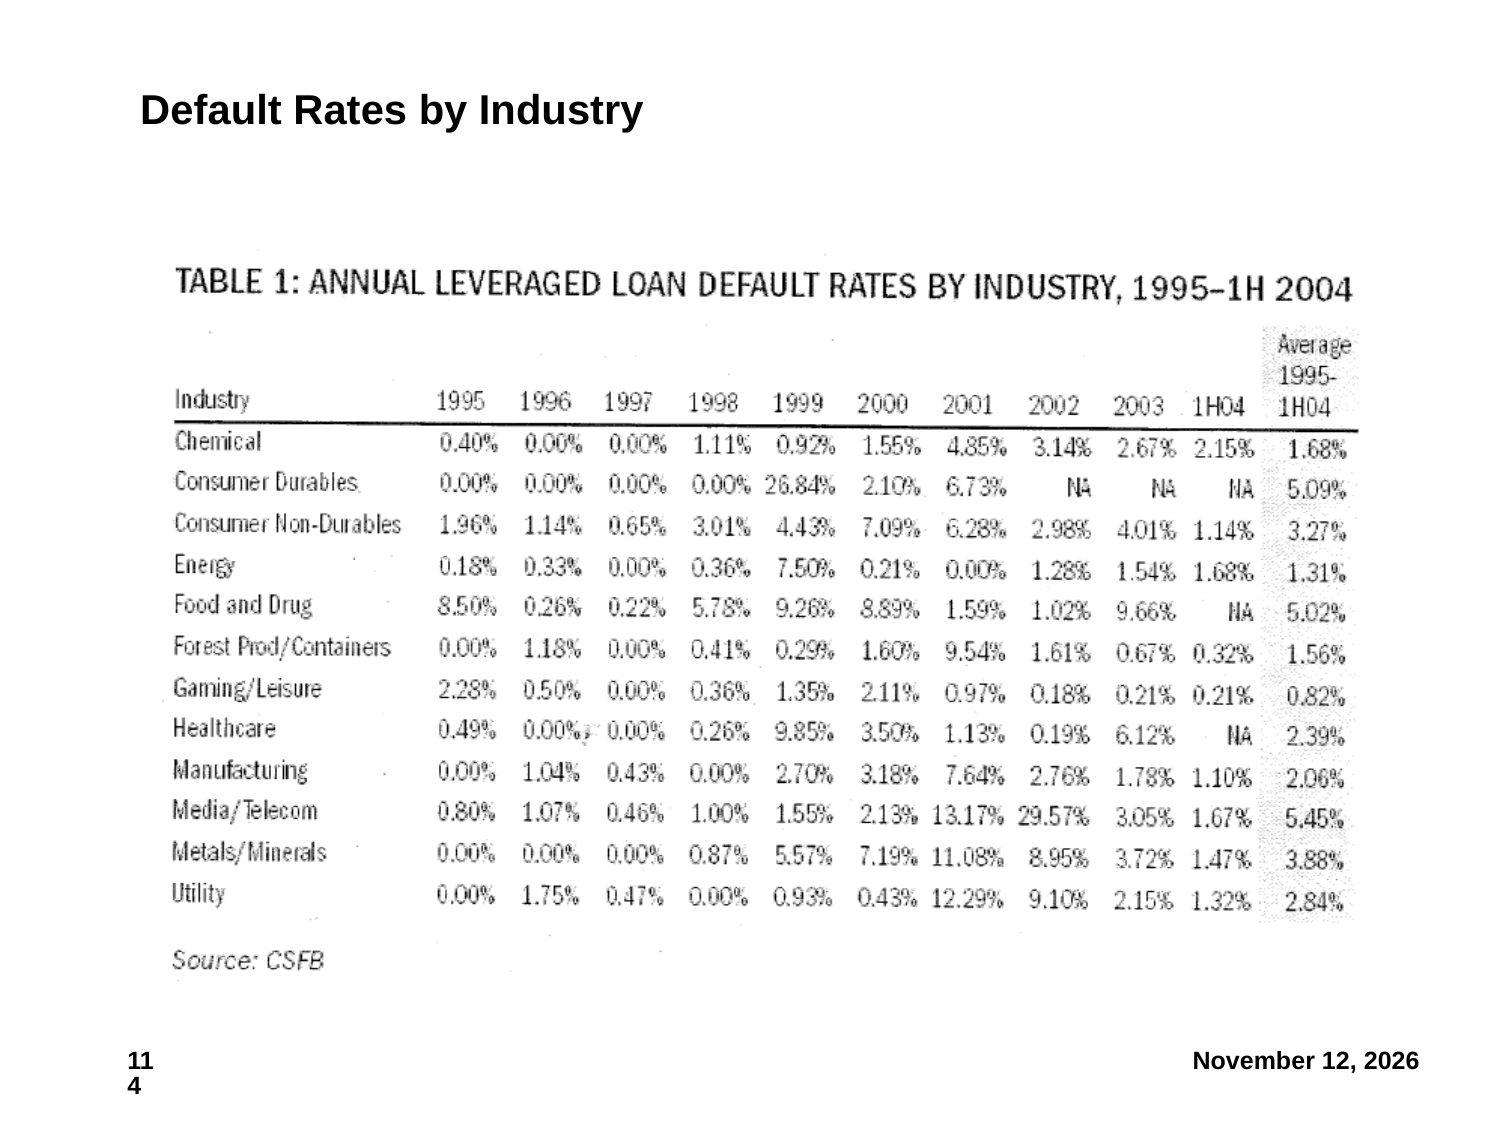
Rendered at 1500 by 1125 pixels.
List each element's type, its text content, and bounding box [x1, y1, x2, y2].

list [124, 249, 1413, 1001]
title Default Rates by Industry [124, 74, 1376, 226]
